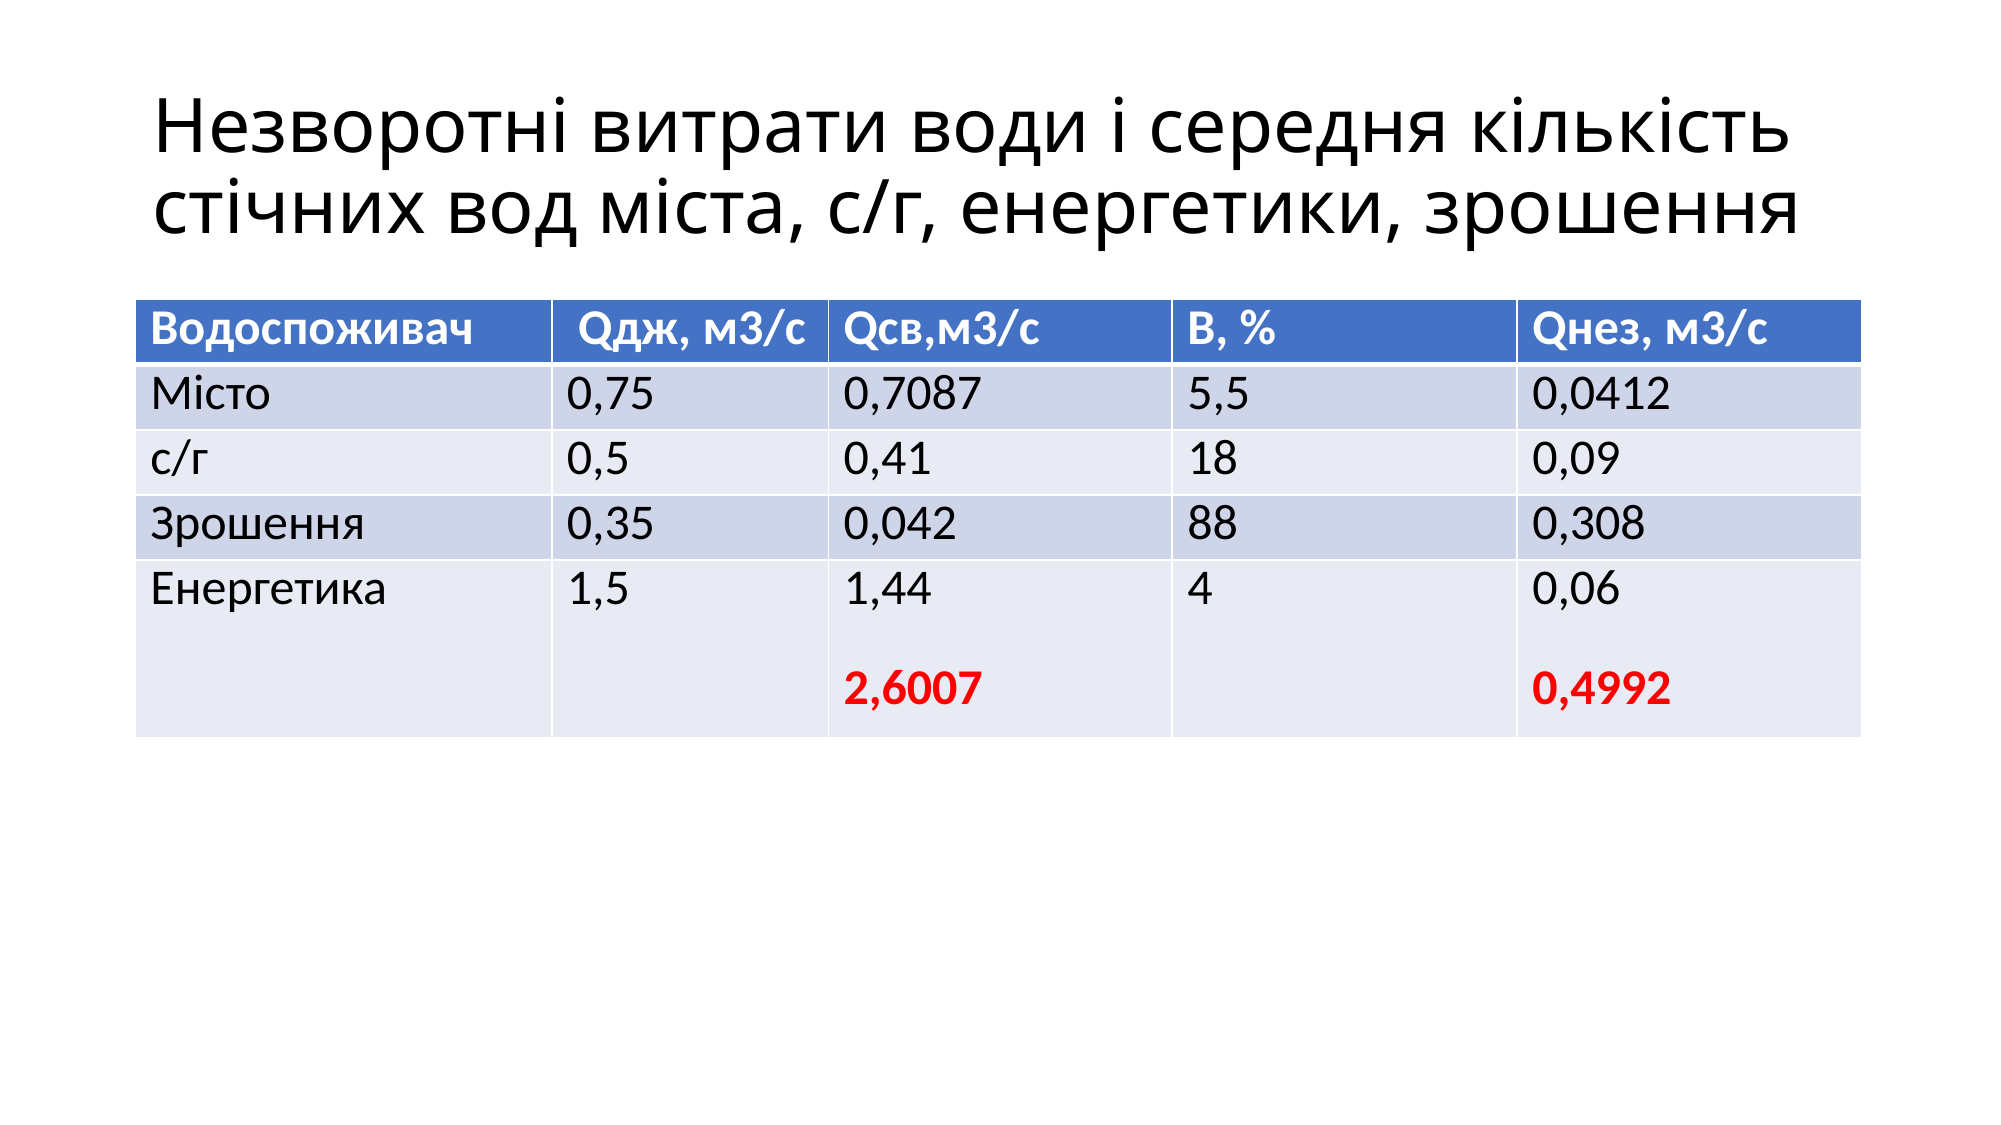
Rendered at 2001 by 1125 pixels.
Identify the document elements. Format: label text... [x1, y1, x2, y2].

table_cell 0,75 [553, 367, 828, 429]
table_cell 1,5 [553, 561, 828, 737]
table_cell 5,5 [1173, 367, 1516, 429]
title Незворотні витрати води і середня кількість стічних вод міста, с/г, енергетики, зрошення [137, 59, 1863, 278]
table_cell 0,41 [829, 431, 1171, 494]
table_cell 4 [1173, 561, 1516, 737]
table_header Qдж, м3/с [553, 300, 828, 362]
table_cell Місто [136, 367, 551, 429]
table_cell 0,308 [1518, 496, 1861, 559]
table_cell 0,09 [1518, 431, 1861, 494]
table_cell 0,7087 [829, 367, 1171, 429]
table_header Водоспоживач [136, 300, 551, 362]
table_cell 0,0412 [1518, 367, 1861, 429]
table_header Qсв,м3/с [829, 300, 1171, 362]
table_cell 1,44 2,6007 [829, 561, 1171, 737]
table_cell 0,5 [553, 431, 828, 494]
table_cell 0,35 [553, 496, 828, 559]
table_cell 0,06 0,4992 [1518, 561, 1861, 737]
table_cell 88 [1173, 496, 1516, 559]
table_cell Енергетика [136, 561, 551, 737]
table_header B, % [1173, 300, 1516, 362]
table_cell 0,042 [829, 496, 1171, 559]
table_cell 18 [1173, 431, 1516, 494]
table_cell с/г [136, 431, 551, 494]
table_cell Зрошення [136, 496, 551, 559]
table_header Qнез, м3/с [1518, 300, 1861, 362]
